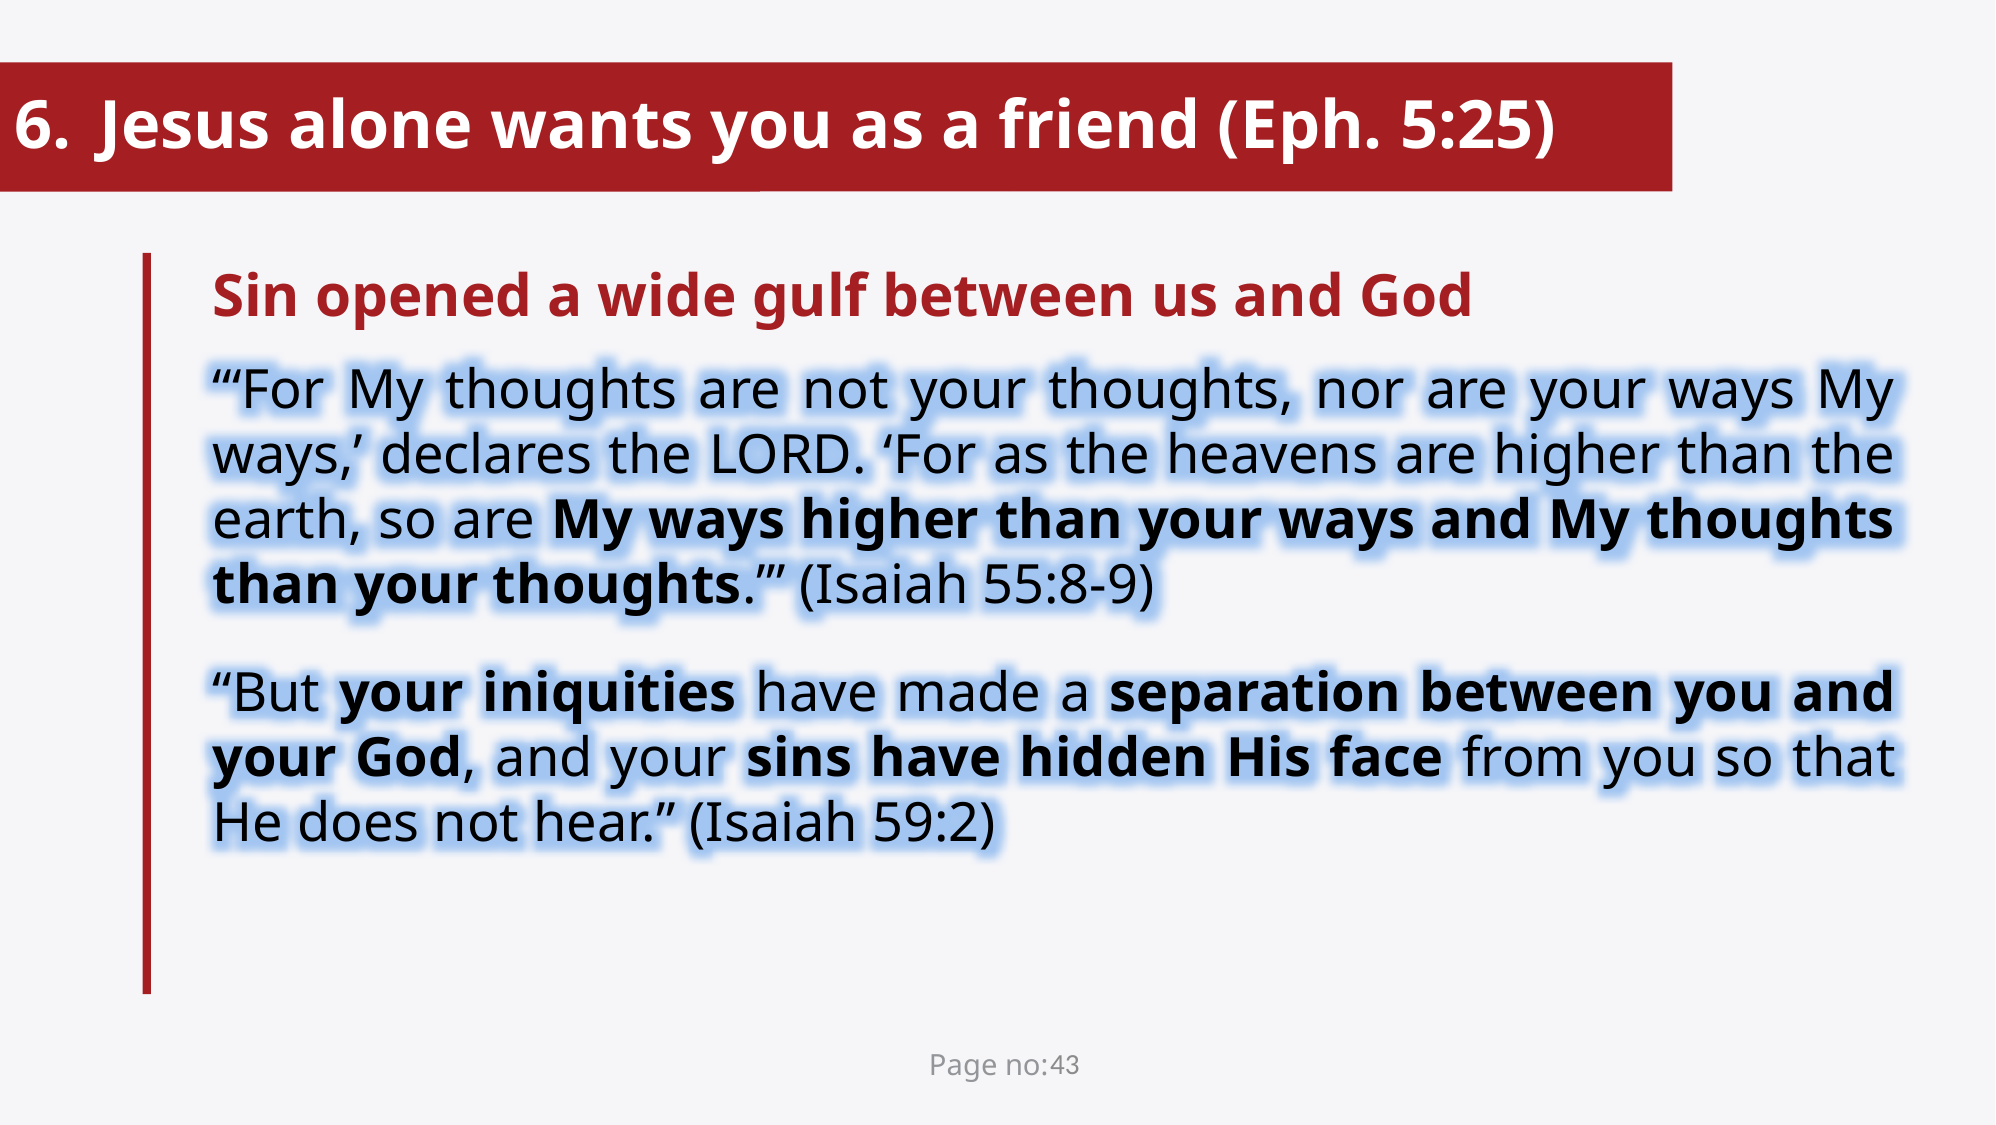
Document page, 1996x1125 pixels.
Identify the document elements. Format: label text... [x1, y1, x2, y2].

text_box “But your iniquities have made a separation between you and your God, and your sins have hidden His face from you so that He does not hear.” (Isaiah 59:2) [198, 650, 1911, 860]
text_box “‘For My thoughts are not your thoughts, nor are your ways My ways,’ declares the Lord. ‘For as the heavens are higher than the earth, so are My ways higher than your ways and My thoughts than your thoughts.’” (Isaiah 55:8-9) [198, 347, 1911, 622]
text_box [0, 62, 1711, 192]
text_box Sin opened a wide gulf between us and God [197, 250, 1960, 336]
